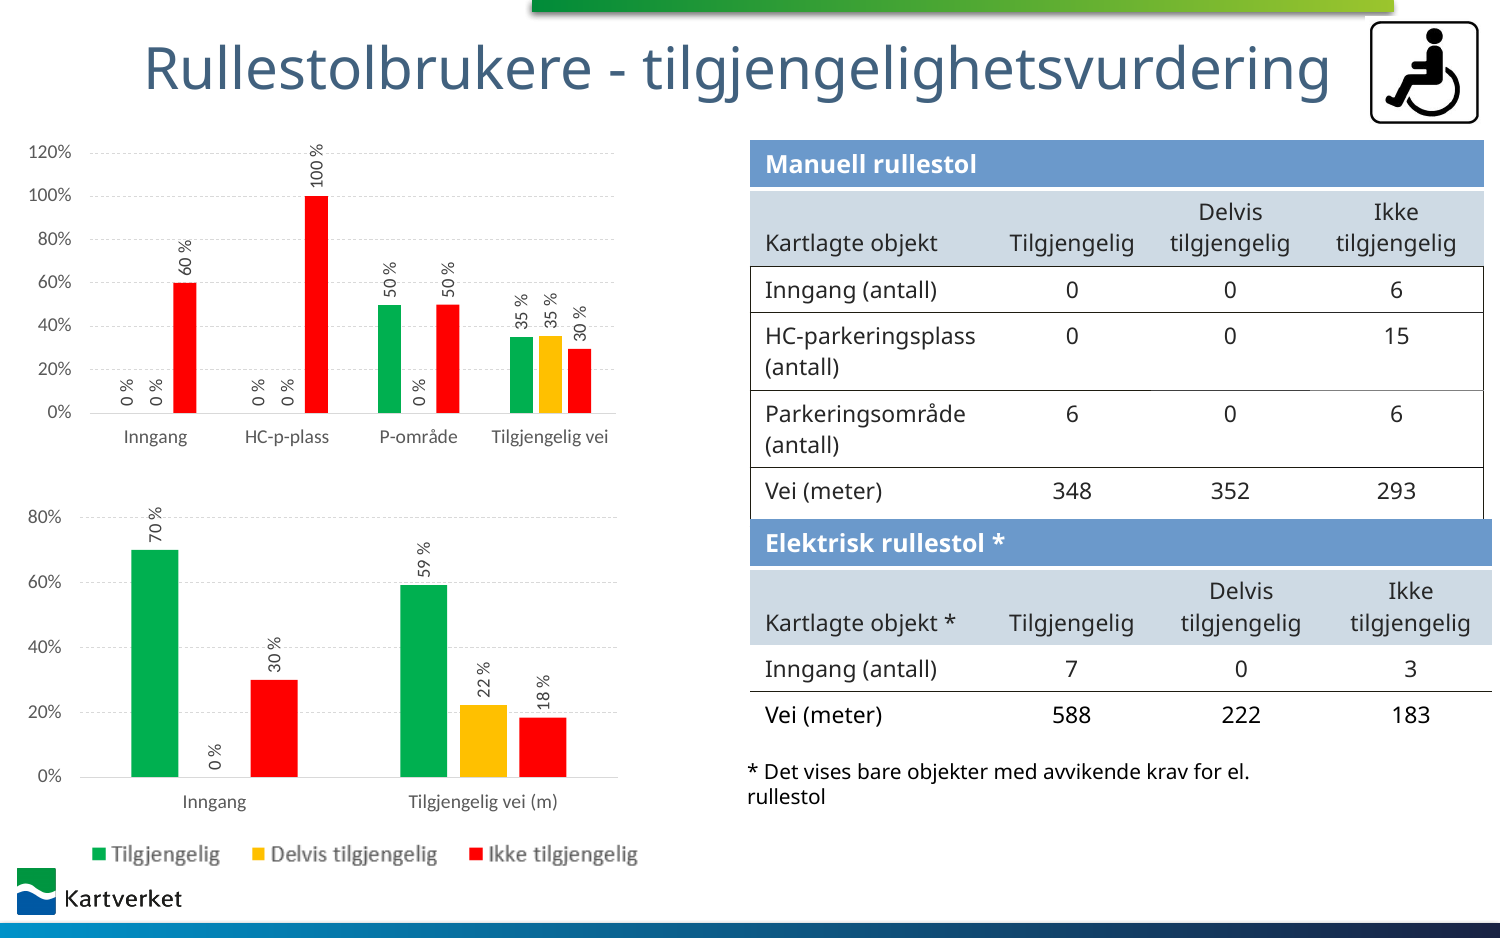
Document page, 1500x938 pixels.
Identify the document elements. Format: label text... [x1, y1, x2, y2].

table_cell 6 [1310, 267, 1483, 312]
table_cell Delvis tilgjengelig [1153, 570, 1330, 645]
text_box Rullestolbrukere - tilgjengelighetsvurdering [39, 12, 1348, 109]
table_cell 222 [1153, 692, 1330, 738]
table_cell 3 [1330, 645, 1492, 691]
table_cell 15 [1310, 313, 1483, 390]
table_header Manuell rullestol [750, 140, 1484, 187]
table_cell 0 [1151, 391, 1310, 467]
table_cell Ikke tilgjengelig [1330, 570, 1492, 645]
text_box * Det vises bare objekter med avvikende krav for el. rullestol [732, 751, 1317, 816]
picture [20, 499, 630, 822]
picture [20, 135, 629, 457]
table_cell Vei (meter) [751, 468, 994, 519]
table_cell 183 [1330, 692, 1492, 738]
table_cell 7 [991, 645, 1153, 691]
table_cell Tilgjengelig [994, 191, 1151, 266]
table_cell 352 [1151, 468, 1310, 519]
table_cell Kartlagte objekt [750, 191, 994, 266]
table_cell Ikke tilgjengelig [1310, 191, 1484, 266]
table_cell Vei (meter) [750, 692, 991, 738]
table_cell Inngang (antall) [751, 267, 994, 312]
table_cell 0 [994, 313, 1151, 390]
table_cell 6 [1310, 391, 1483, 467]
table_cell 348 [994, 468, 1151, 519]
table_cell 0 [1151, 313, 1310, 390]
table_cell HC-parkeringsplass (antall) [751, 313, 994, 390]
table_cell 293 [1310, 468, 1483, 519]
picture [86, 838, 643, 870]
table_cell 0 [1153, 645, 1330, 691]
table_cell 6 [994, 391, 1151, 467]
table_cell Inngang (antall) [750, 645, 991, 691]
table_cell Parkeringsområde (antall) [751, 391, 994, 467]
table_cell Kartlagte objekt * [750, 570, 991, 645]
table_cell Delvis tilgjengelig [1151, 191, 1310, 266]
table_cell 0 [994, 267, 1151, 312]
picture [1365, 16, 1484, 129]
table_cell 588 [991, 692, 1153, 738]
table_cell Tilgjengelig [991, 570, 1153, 645]
table_header Elektrisk rullestol * [750, 519, 1492, 566]
table_cell 0 [1151, 267, 1310, 312]
